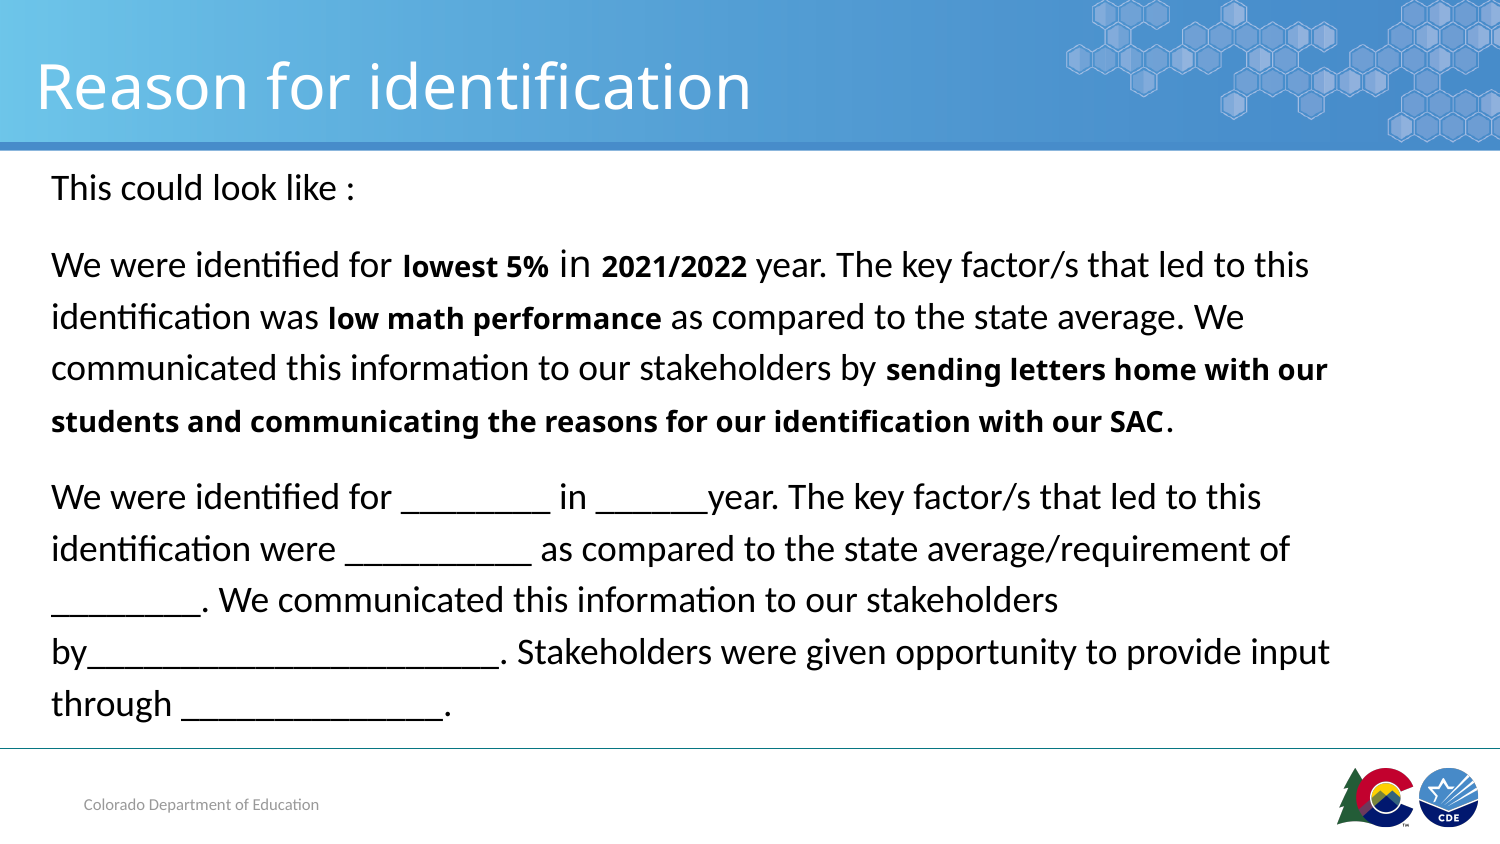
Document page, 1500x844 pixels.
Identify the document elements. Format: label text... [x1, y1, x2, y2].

title Reason for identification [34, 37, 1433, 132]
picture [0, 0, 1500, 151]
picture [1336, 767, 1479, 828]
list This could look like : We were identified for lowest 5% in 2021/2022 year. The key factor/s that led to this identification was low math performance as compared to the state average. We communicated this information to our stakeholders by sending letters home with our students and communicating the reasons for our identification with our SAC. We were identified for ________ in ______year. The key factor/s that led to this identification were __________ as compared to the state average/requirement of ________. We communicated this information to our stakeholders by______________________. Stakeholders were given opportunity to provide input through ______________. [51, 156, 1449, 775]
